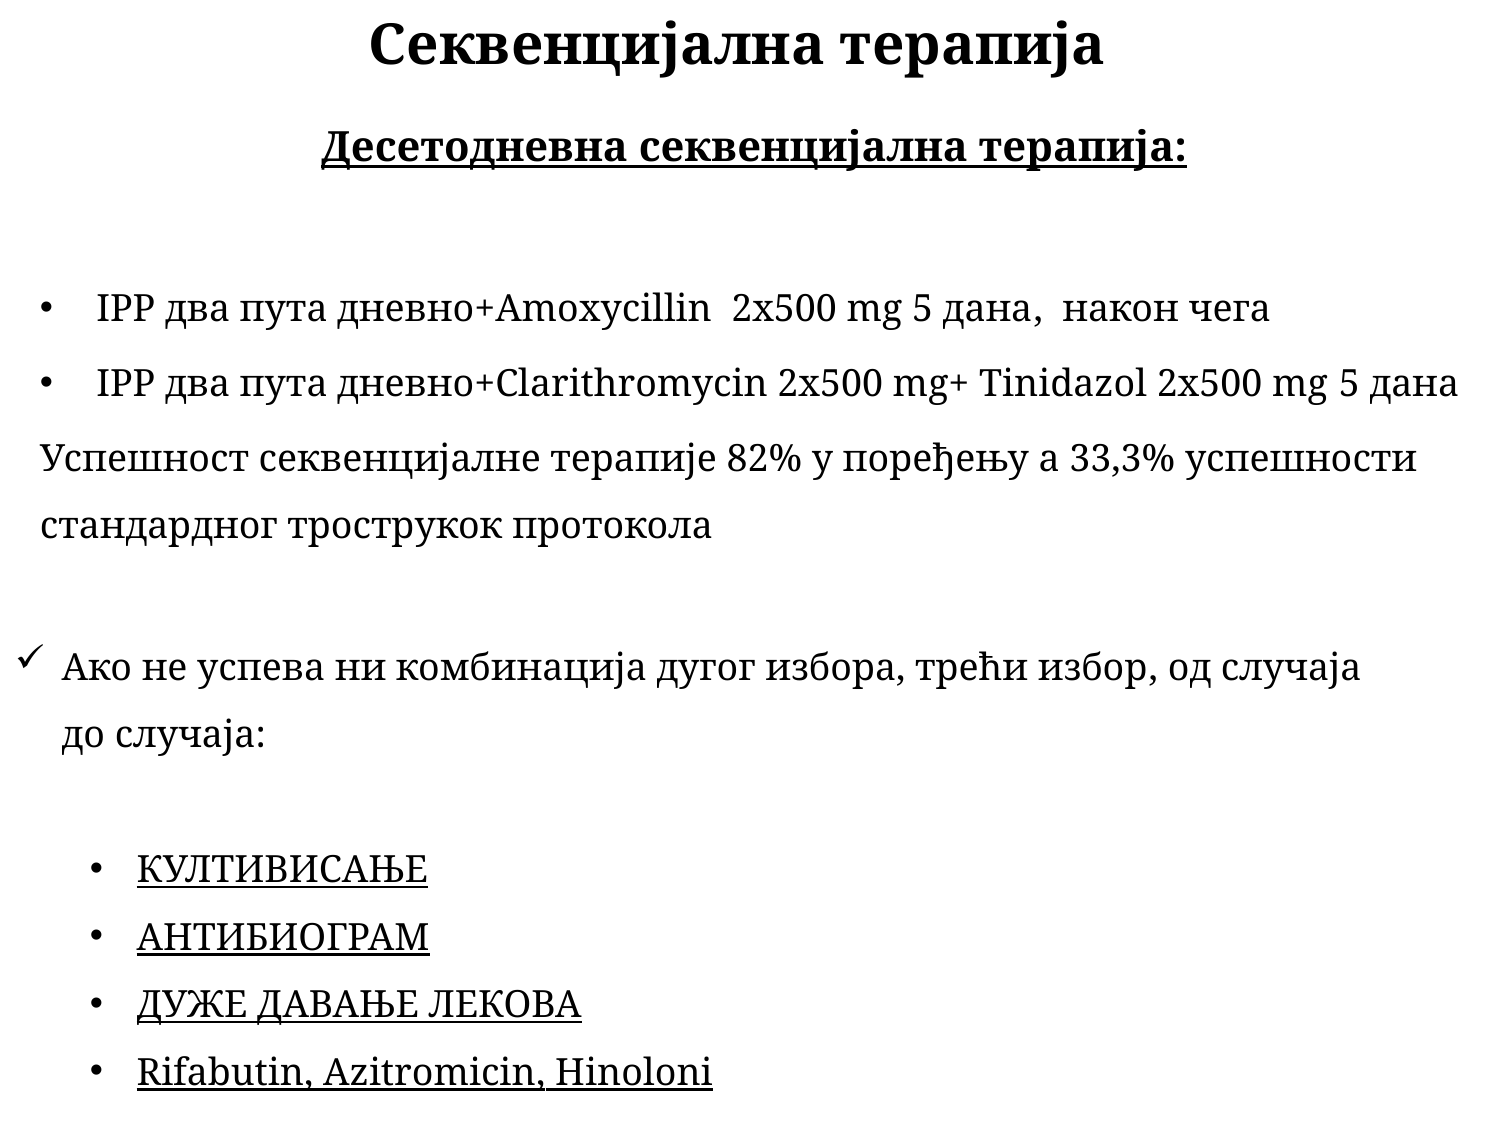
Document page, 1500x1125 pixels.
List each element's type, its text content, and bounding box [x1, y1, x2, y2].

list Десетодневна секвенцијална терапија: IPP два пута дневно+Amoxycillin 2x500 mg 5 дана, након чега IPP два пута дневно+Clarithromycin 2x500 mg+ Tinidazol 2x500 mg 5 дана Успешност секвенцијалне терапије 82% у поређењу а 33,3% успешности стандардног трострукок протокола [24, 87, 1484, 809]
text_box Ако не успева ни комбинација дугог избора, трећи избор, од случаја до случаја: КУЛТИВИСАЊЕ АНТИБИОГРАМ ДУЖЕ ДАВАЊЕ ЛЕКОВА Rifabutin, Azitromicin, Hinoloni [0, 612, 1425, 1100]
title Секвенцијална терапија [37, 0, 1438, 84]
